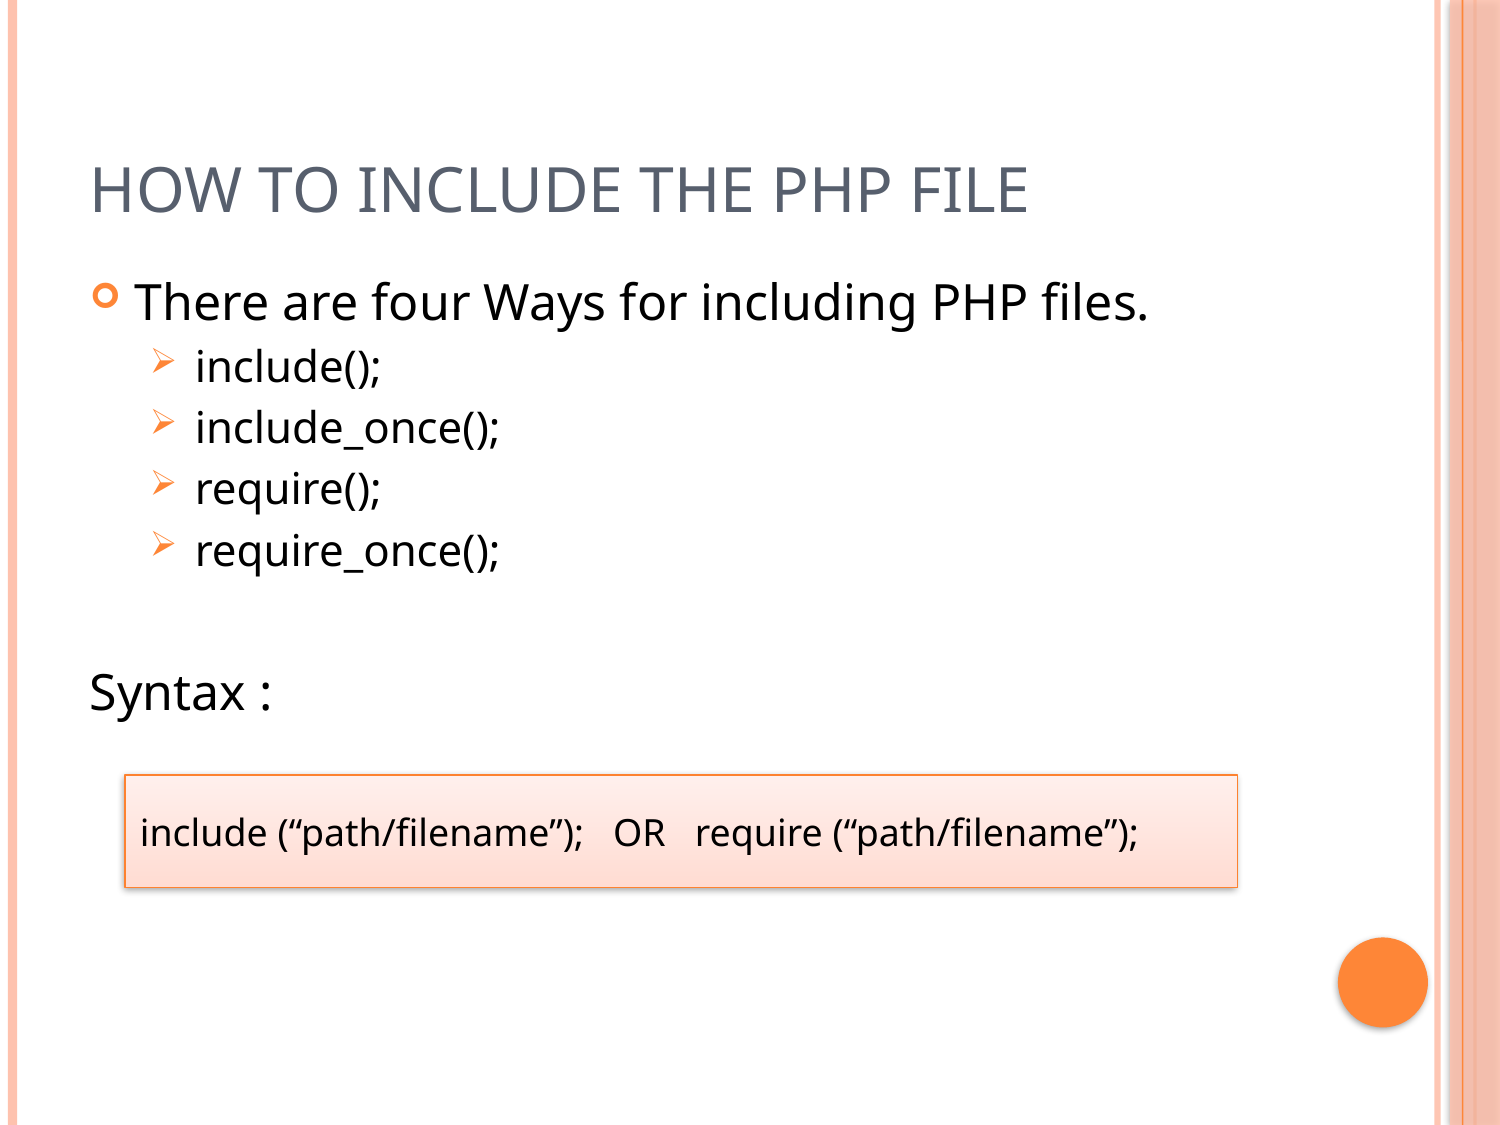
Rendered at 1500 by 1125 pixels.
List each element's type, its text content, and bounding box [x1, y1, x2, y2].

list There are four Ways for including PHP files. include(); include_once(); require(); require_once(); Syntax : [75, 262, 1300, 1062]
title How To Include the PHP File [75, 45, 1300, 233]
text_box include (“path/filename”); OR require (“path/filename”); [124, 774, 1238, 888]
